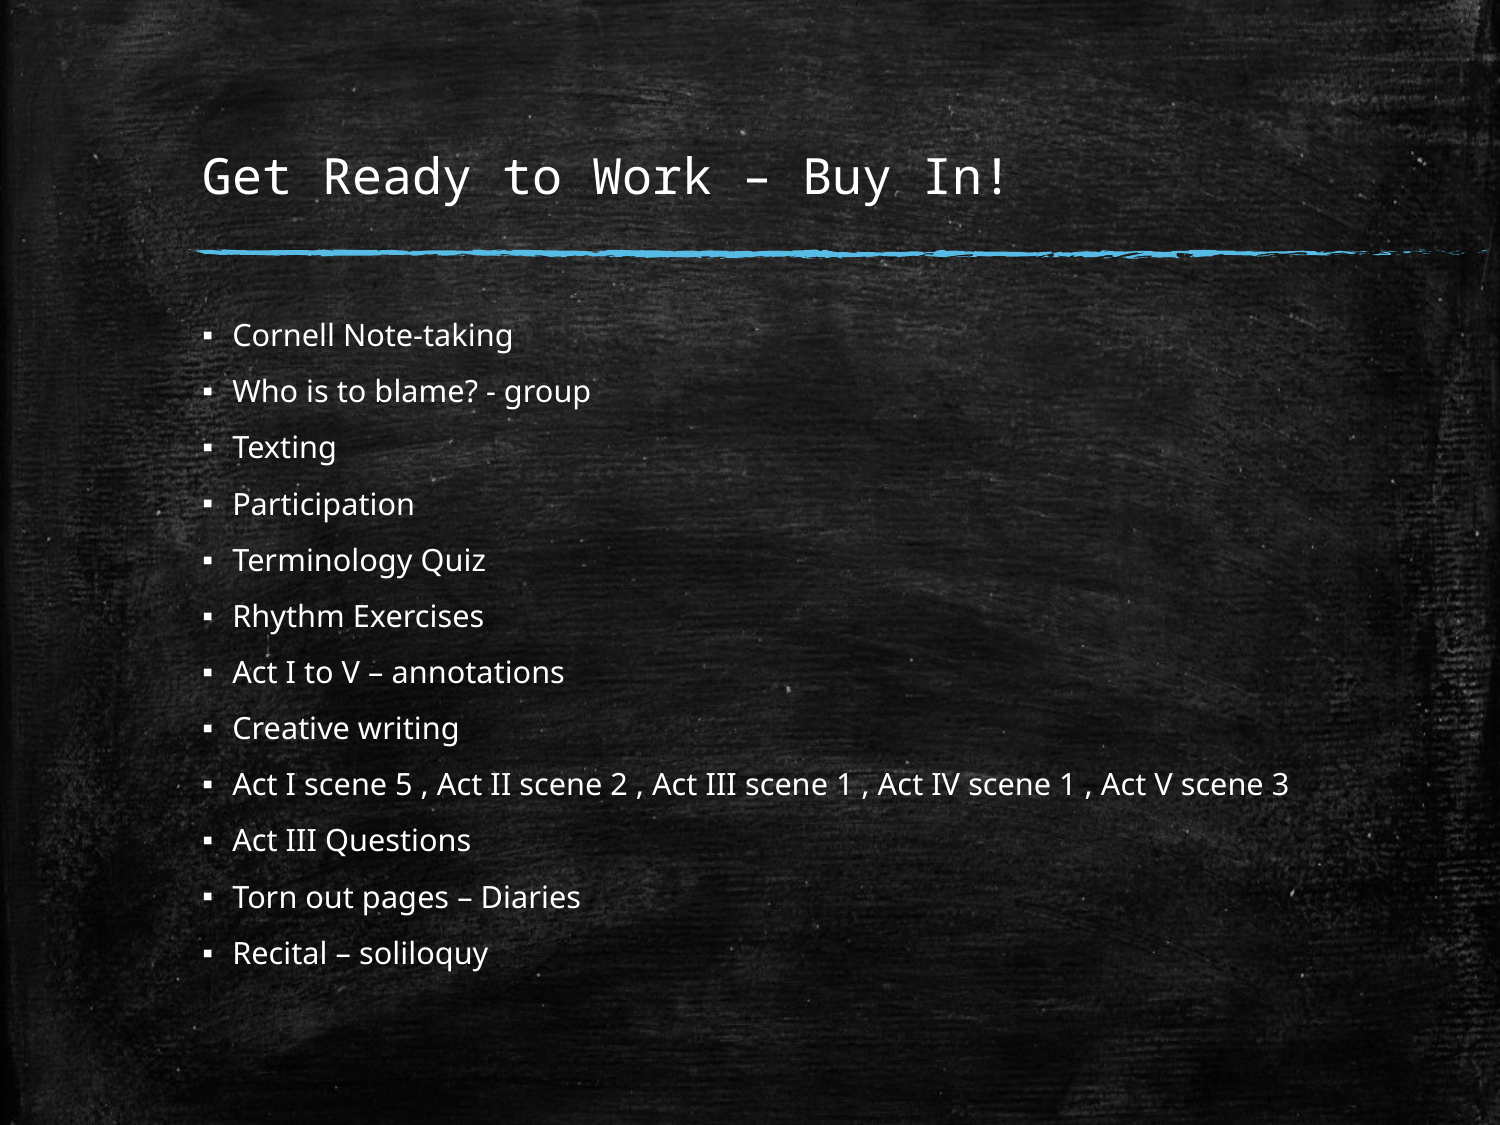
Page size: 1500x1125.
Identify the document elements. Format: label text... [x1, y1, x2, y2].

list Cornell Note-taking Who is to blame? - group Texting Participation Terminology Quiz Rhythm Exercises Act I to V – annotations Creative writing Act I scene 5 , Act II scene 2 , Act III scene 1 , Act IV scene 1 , Act V scene 3 Act III Questions Torn out pages – Diaries Recital – soliloquy [187, 312, 1313, 1013]
title Get Ready to Work – Buy In! [187, 45, 1313, 213]
